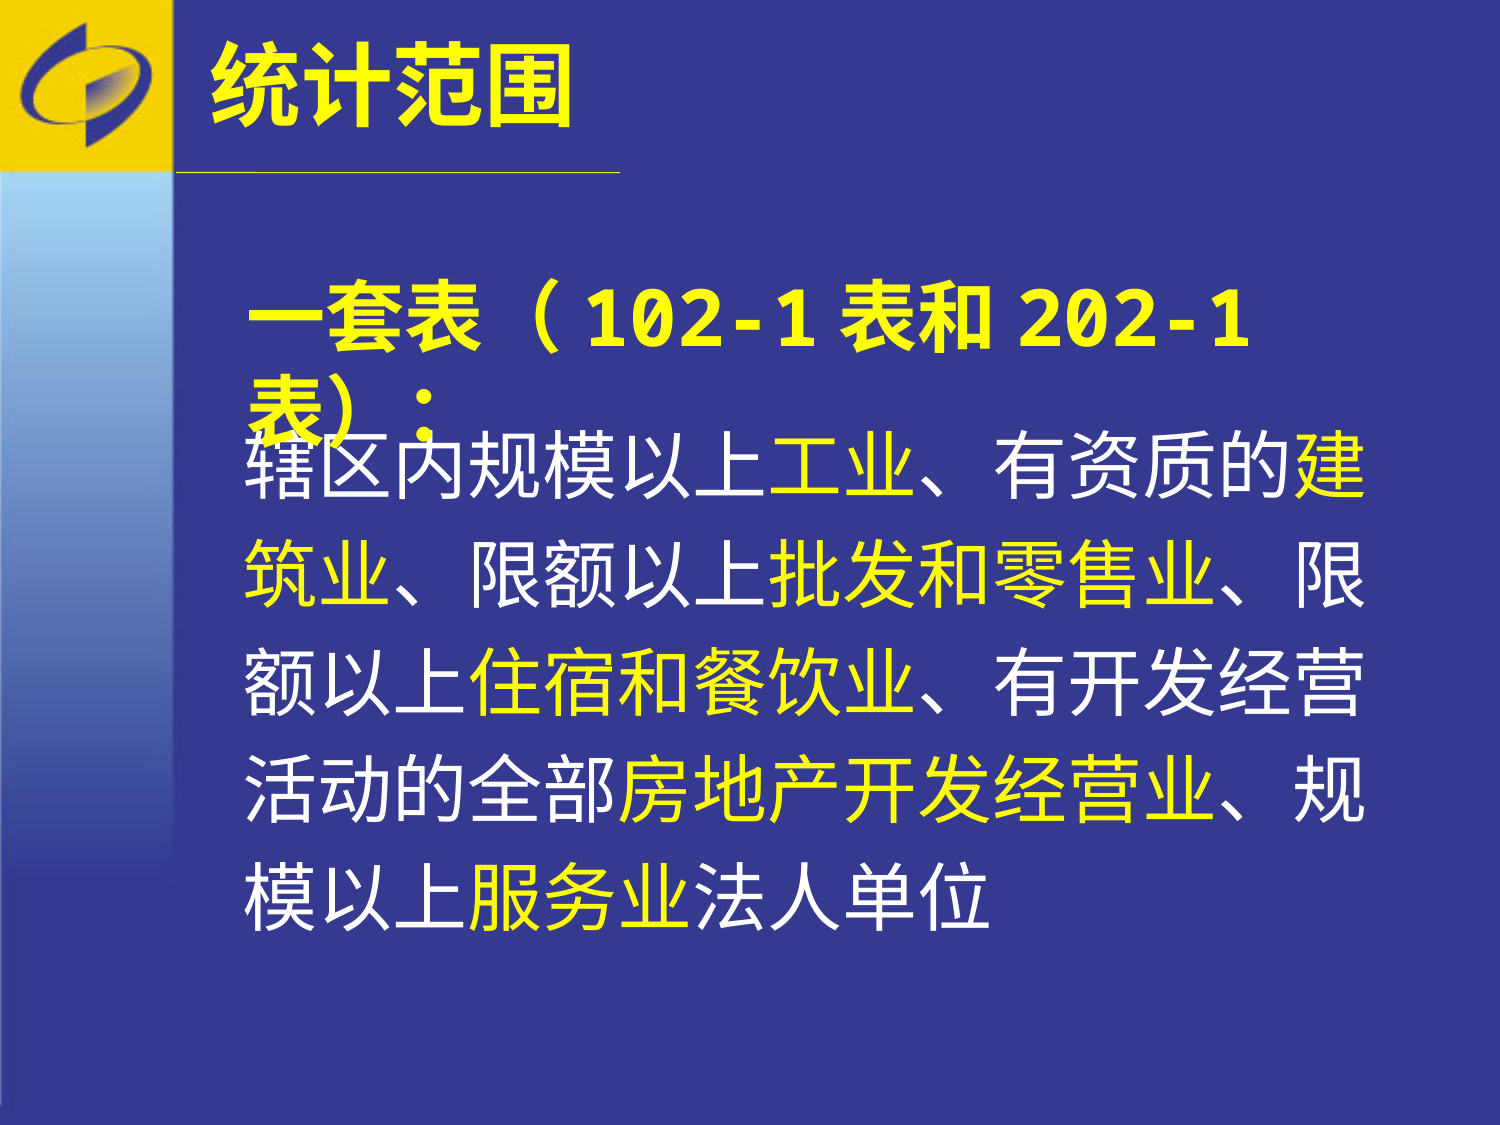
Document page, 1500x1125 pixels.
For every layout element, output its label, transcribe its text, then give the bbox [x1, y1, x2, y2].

text_box 一套表（102-1表和202-1表）： [231, 260, 1412, 465]
text_box 统计范围 [194, 20, 1167, 146]
text_box 辖区内规模以上工业、有资质的建筑业、限额以上批发和零售业、限额以上住宿和餐饮业、有开发经营活动的全部房地产开发经营业、规模以上服务业法人单位 [227, 393, 1412, 949]
picture [0, 0, 1500, 1125]
